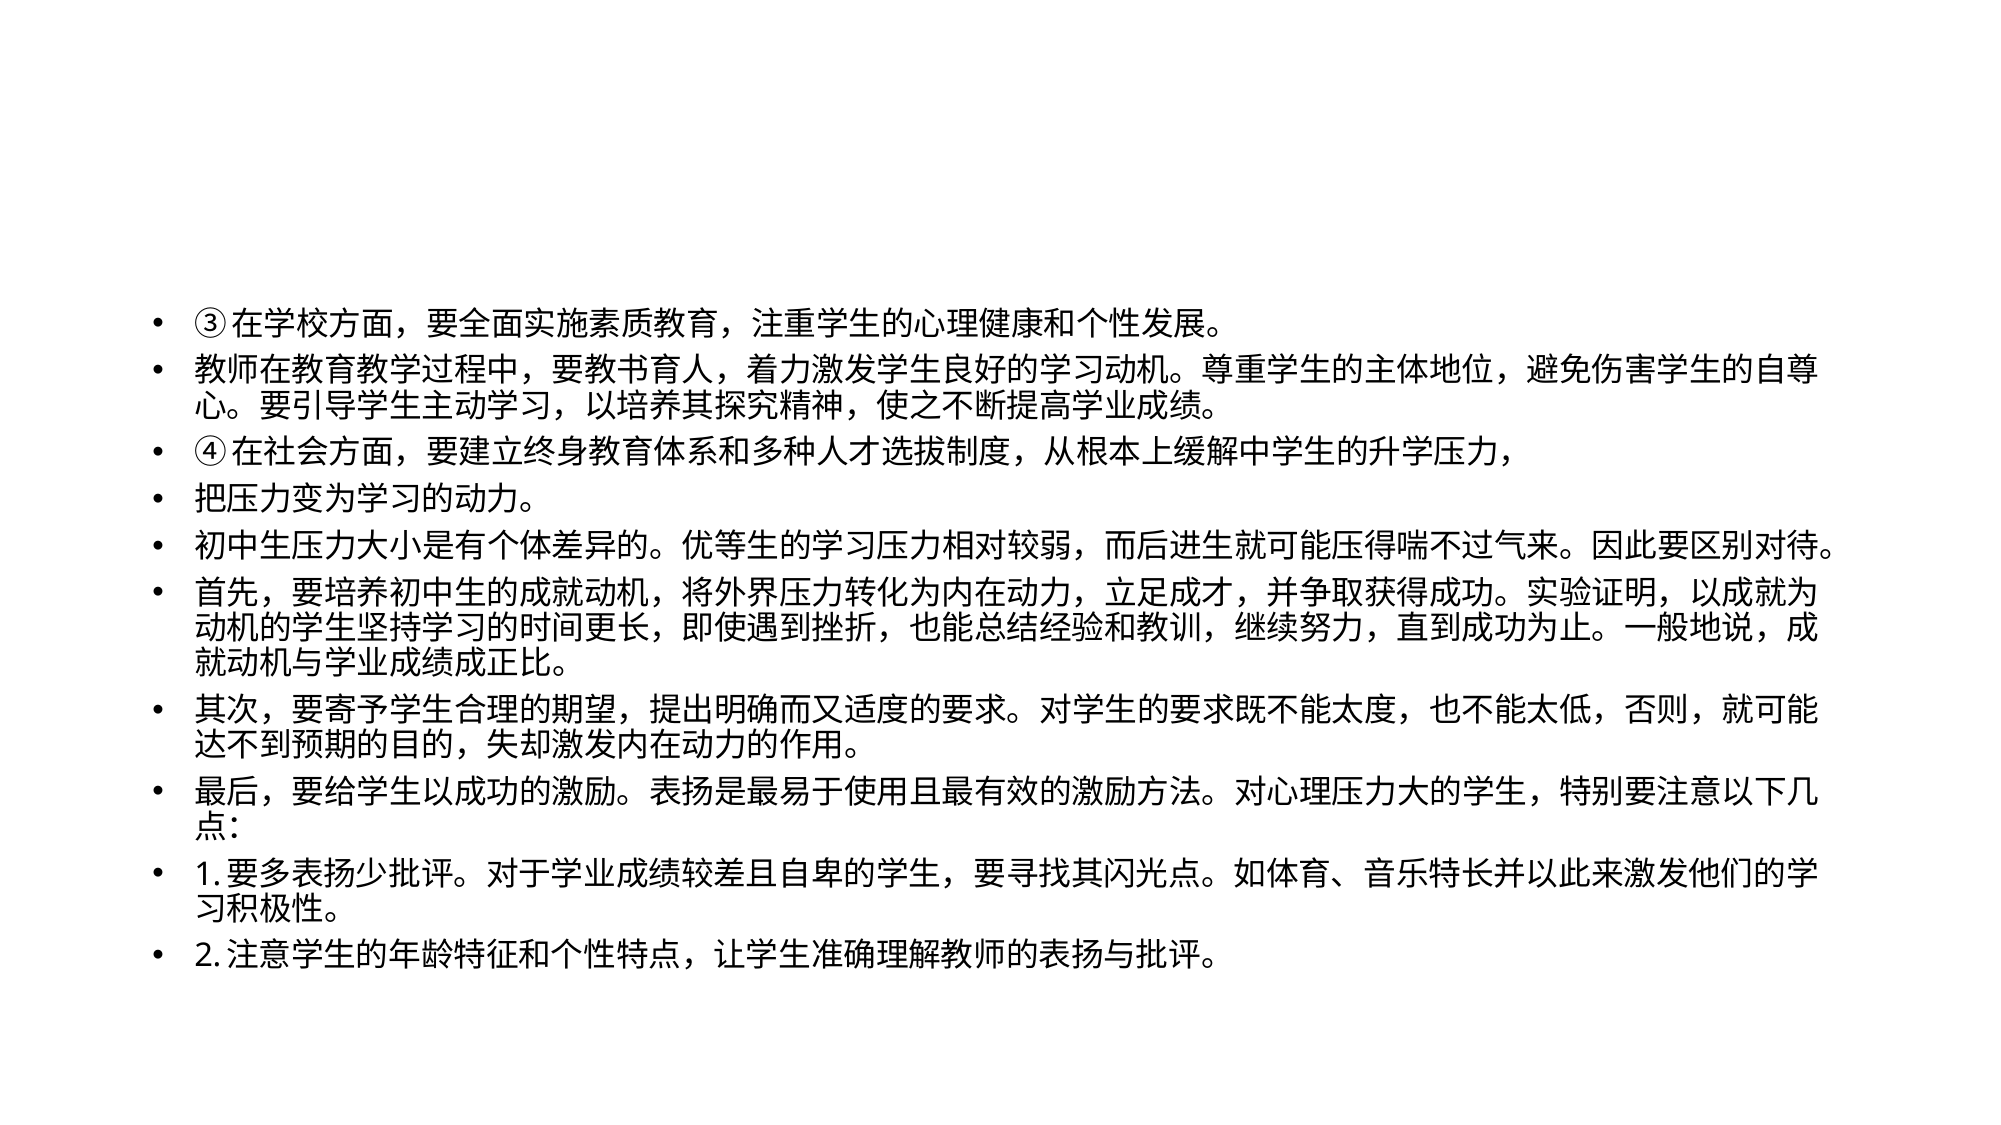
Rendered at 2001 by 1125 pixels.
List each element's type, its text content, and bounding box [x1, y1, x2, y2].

list ③在学校方面，要全面实施素质教育，注重学生的心理健康和个性发展。 教师在教育教学过程中，要教书育人，着力激发学生良好的学习动机。尊重学生的主体地位，避免伤害学生的自尊心。要引导学生主动学习，以培养其探究精神，使之不断提高学业成绩。 ④在社会方面，要建立终身教育体系和多种人才选拔制度，从根本上缓解中学生的升学压力， 把压力变为学习的动力。 初中生压力大小是有个体差异的。优等生的学习压力相对较弱，而后进生就可能压得喘不过气来。因此要区别对待。 首先，要培养初中生的成就动机，将外界压力转化为内在动力，立足成才，并争取获得成功。实验证明，以成就为动机的学生坚持学习的时间更长，即使遇到挫折，也能总结经验和教训，继续努力，直到成功为止。一般地说，成就动机与学业成绩成正比。 其次，要寄予学生合理的期望，提出明确而又适度的要求。对学生的要求既不能太度，也不能太低，否则，就可能达不到预期的目的，失却激发内在动力的作用。 最后，要给学生以成功的激励。表扬是最易于使用且最有效的激励方法。对心理压力大的学生，特别要注意以下几点： 1.要多表扬少批评。对于学业成绩较差且自卑的学生，要寻找其闪光点。如体育、音乐特长并以此来激发他们的学习积极性。 2.注意学生的年龄特征和个性特点，让学生准确理解教师的表扬与批评。 [137, 299, 1863, 1014]
